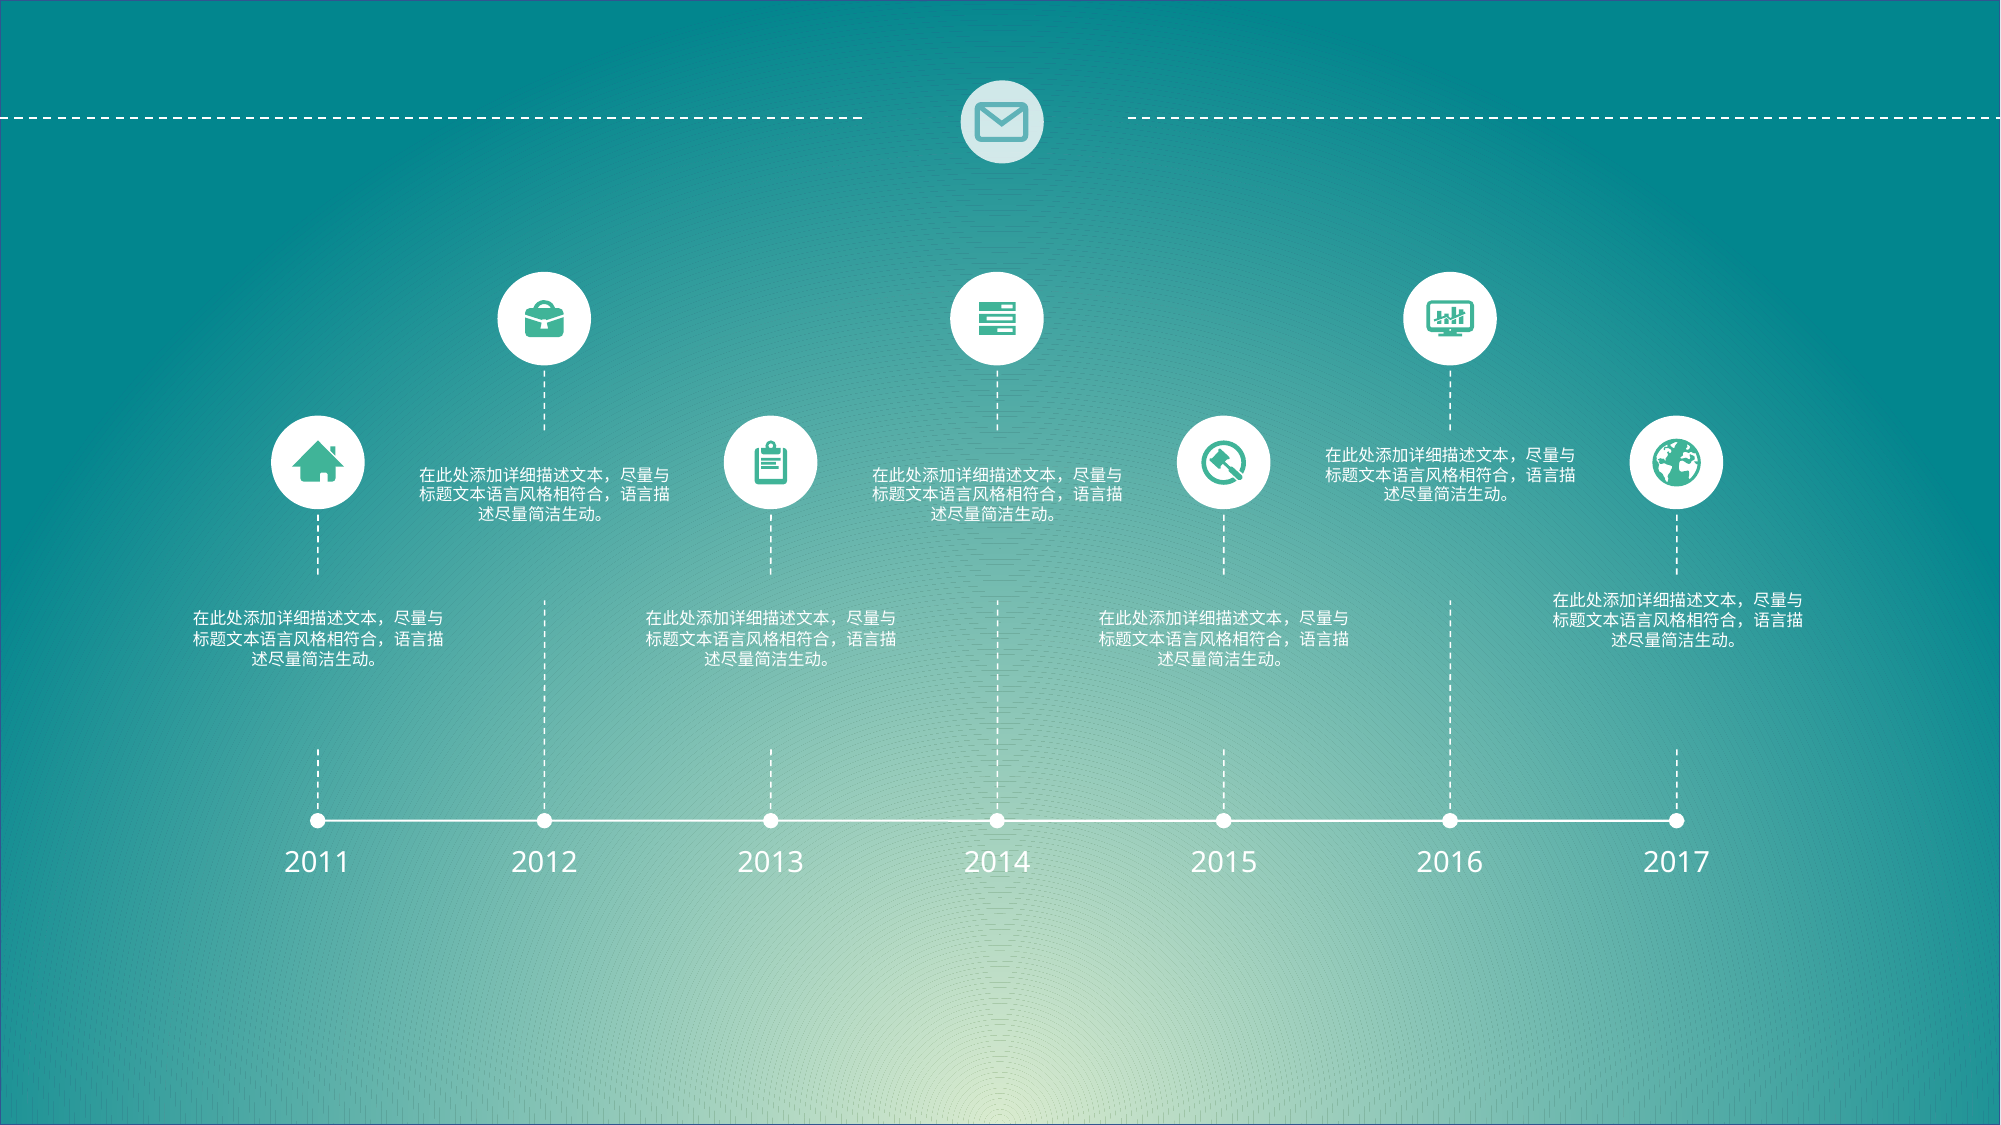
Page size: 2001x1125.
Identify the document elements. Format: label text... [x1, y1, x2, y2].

text_box 2013 [692, 836, 850, 887]
text_box 在此处添加详细描述文本，尽量与标题文本语言风格相符合，语言描述尽量简洁生动。 [623, 581, 919, 676]
text_box 在此处添加详细描述文本，尽量与标题文本语言风格相符合，语言描述尽量简洁生动。 [1302, 436, 1599, 512]
text_box 2017 [1597, 836, 1756, 887]
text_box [950, 271, 1044, 366]
text_box [1442, 821, 1458, 829]
text_box [1215, 812, 1232, 820]
text_box [989, 821, 1005, 829]
text_box [989, 812, 1005, 820]
text_box 2014 [918, 836, 1076, 887]
text_box [1669, 812, 1685, 820]
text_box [271, 415, 365, 510]
text_box 2011 [239, 836, 397, 887]
text_box [1442, 812, 1458, 820]
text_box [1629, 415, 1724, 510]
text_box 2016 [1371, 836, 1529, 887]
text_box 在此处添加详细描述文本，尽量与标题文本语言风格相符合，语言描述尽量简洁生动。 [170, 581, 467, 676]
text_box [1215, 821, 1232, 829]
text_box [536, 812, 552, 820]
text_box [763, 812, 779, 820]
text_box 在此处添加详细描述文本，尽量与标题文本语言风格相符合，语言描述尽量简洁生动。 [1076, 581, 1372, 676]
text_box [960, 80, 1044, 164]
text_box 在此处添加详细描述文本，尽量与标题文本语言风格相符合，语言描述尽量简洁生动。 [397, 436, 693, 532]
text_box 在此处添加详细描述文本，尽量与标题文本语言风格相符合，语言描述尽量简洁生动。 [1530, 562, 1826, 658]
text_box [309, 812, 326, 829]
text_box [763, 821, 779, 829]
text_box [1668, 821, 1685, 829]
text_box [497, 271, 591, 366]
text_box 在此处添加详细描述文本，尽量与标题文本语言风格相符合，语言描述尽量简洁生动。 [849, 436, 1146, 532]
text_box 2015 [1145, 836, 1303, 887]
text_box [723, 415, 818, 510]
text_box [1176, 415, 1271, 510]
text_box 2012 [465, 836, 623, 887]
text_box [1403, 271, 1497, 366]
text_box [536, 821, 553, 829]
